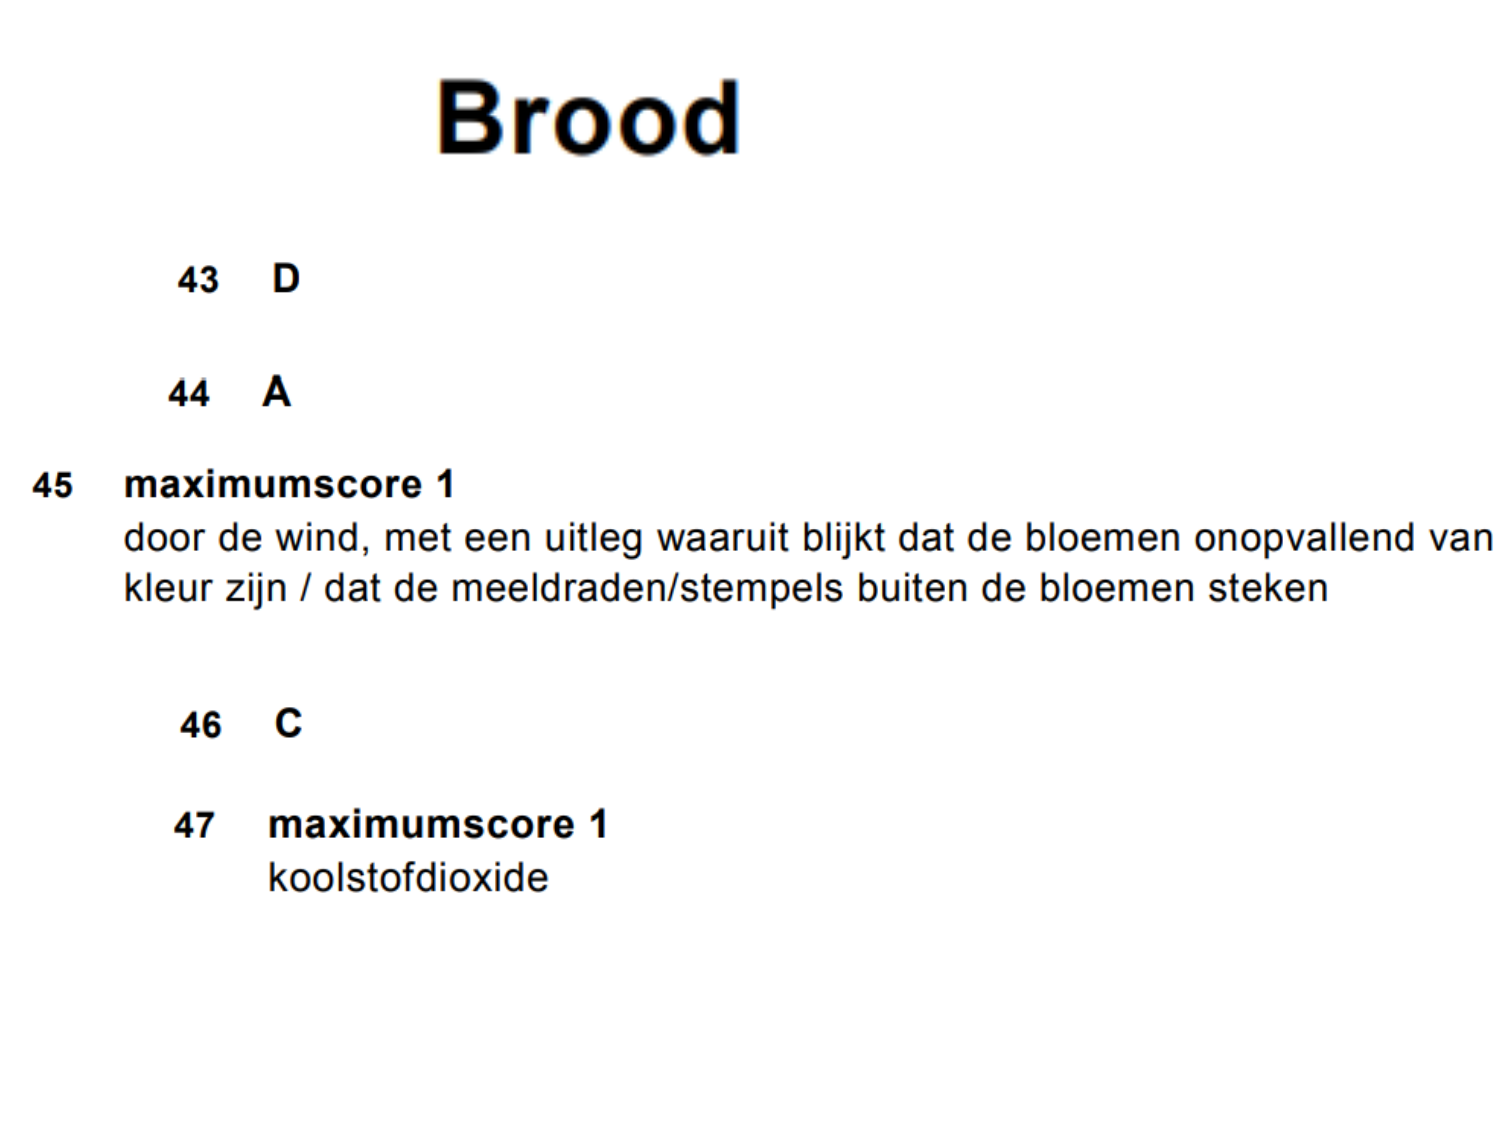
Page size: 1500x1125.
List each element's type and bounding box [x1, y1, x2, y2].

picture [143, 349, 335, 424]
picture [159, 786, 674, 949]
picture [143, 231, 351, 325]
picture [159, 676, 355, 752]
picture [395, 5, 811, 195]
picture [23, 444, 1500, 644]
